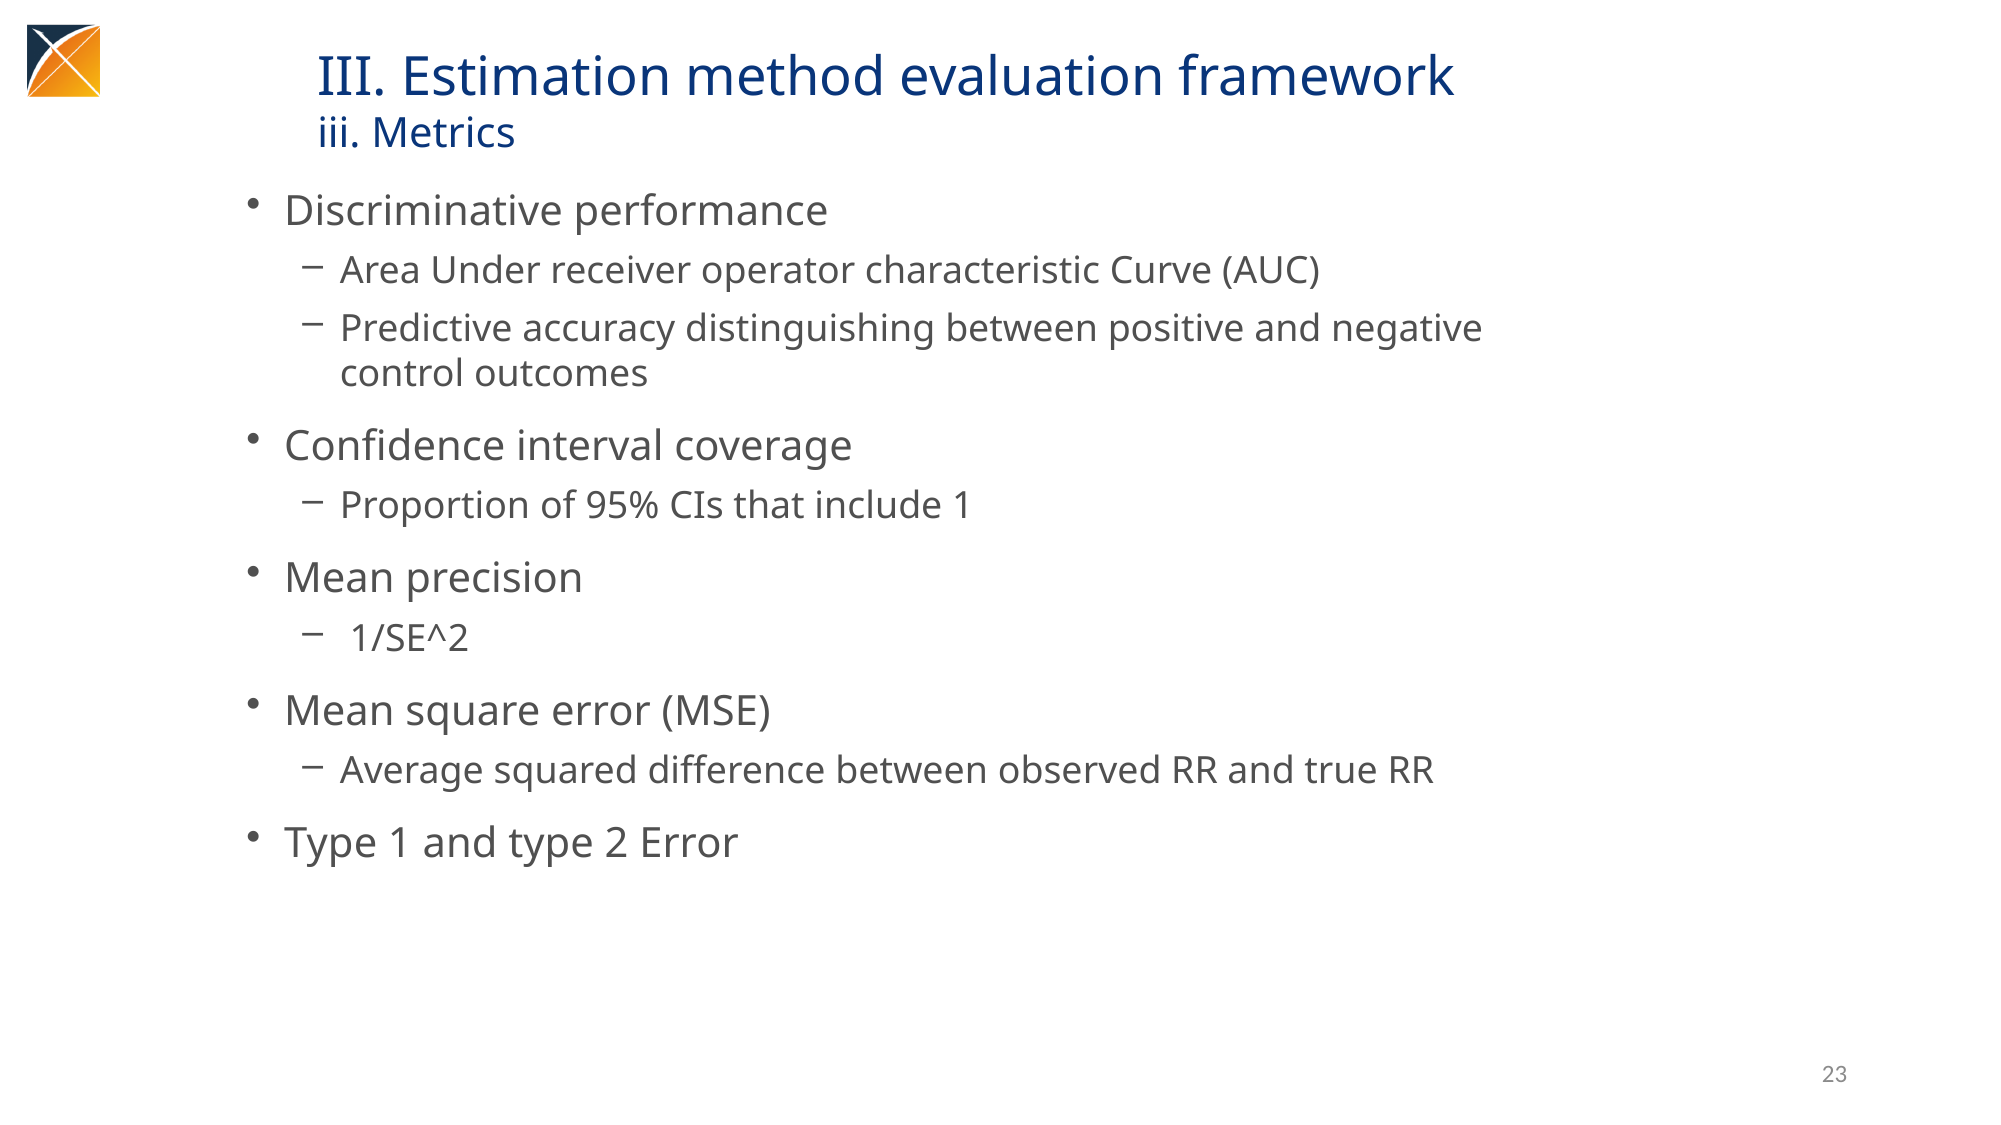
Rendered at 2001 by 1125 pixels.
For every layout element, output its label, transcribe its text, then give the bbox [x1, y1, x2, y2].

text_box Discriminative performance Area Under receiver operator characteristic Curve (AUC) Predictive accuracy distinguishing between positive and negative control outcomes Confidence interval coverage Proportion of 95% CIs that include 1 Mean precision 1/SE^2 Mean square error (MSE) Average squared difference between observed RR and true RR Type 1 and type 2 Error [246, 183, 1612, 863]
slide_number 23 [1412, 1042, 1863, 1103]
text_box III. Estimation method evaluation framework iii. Metrics [317, 41, 1683, 177]
picture [27, 24, 100, 97]
